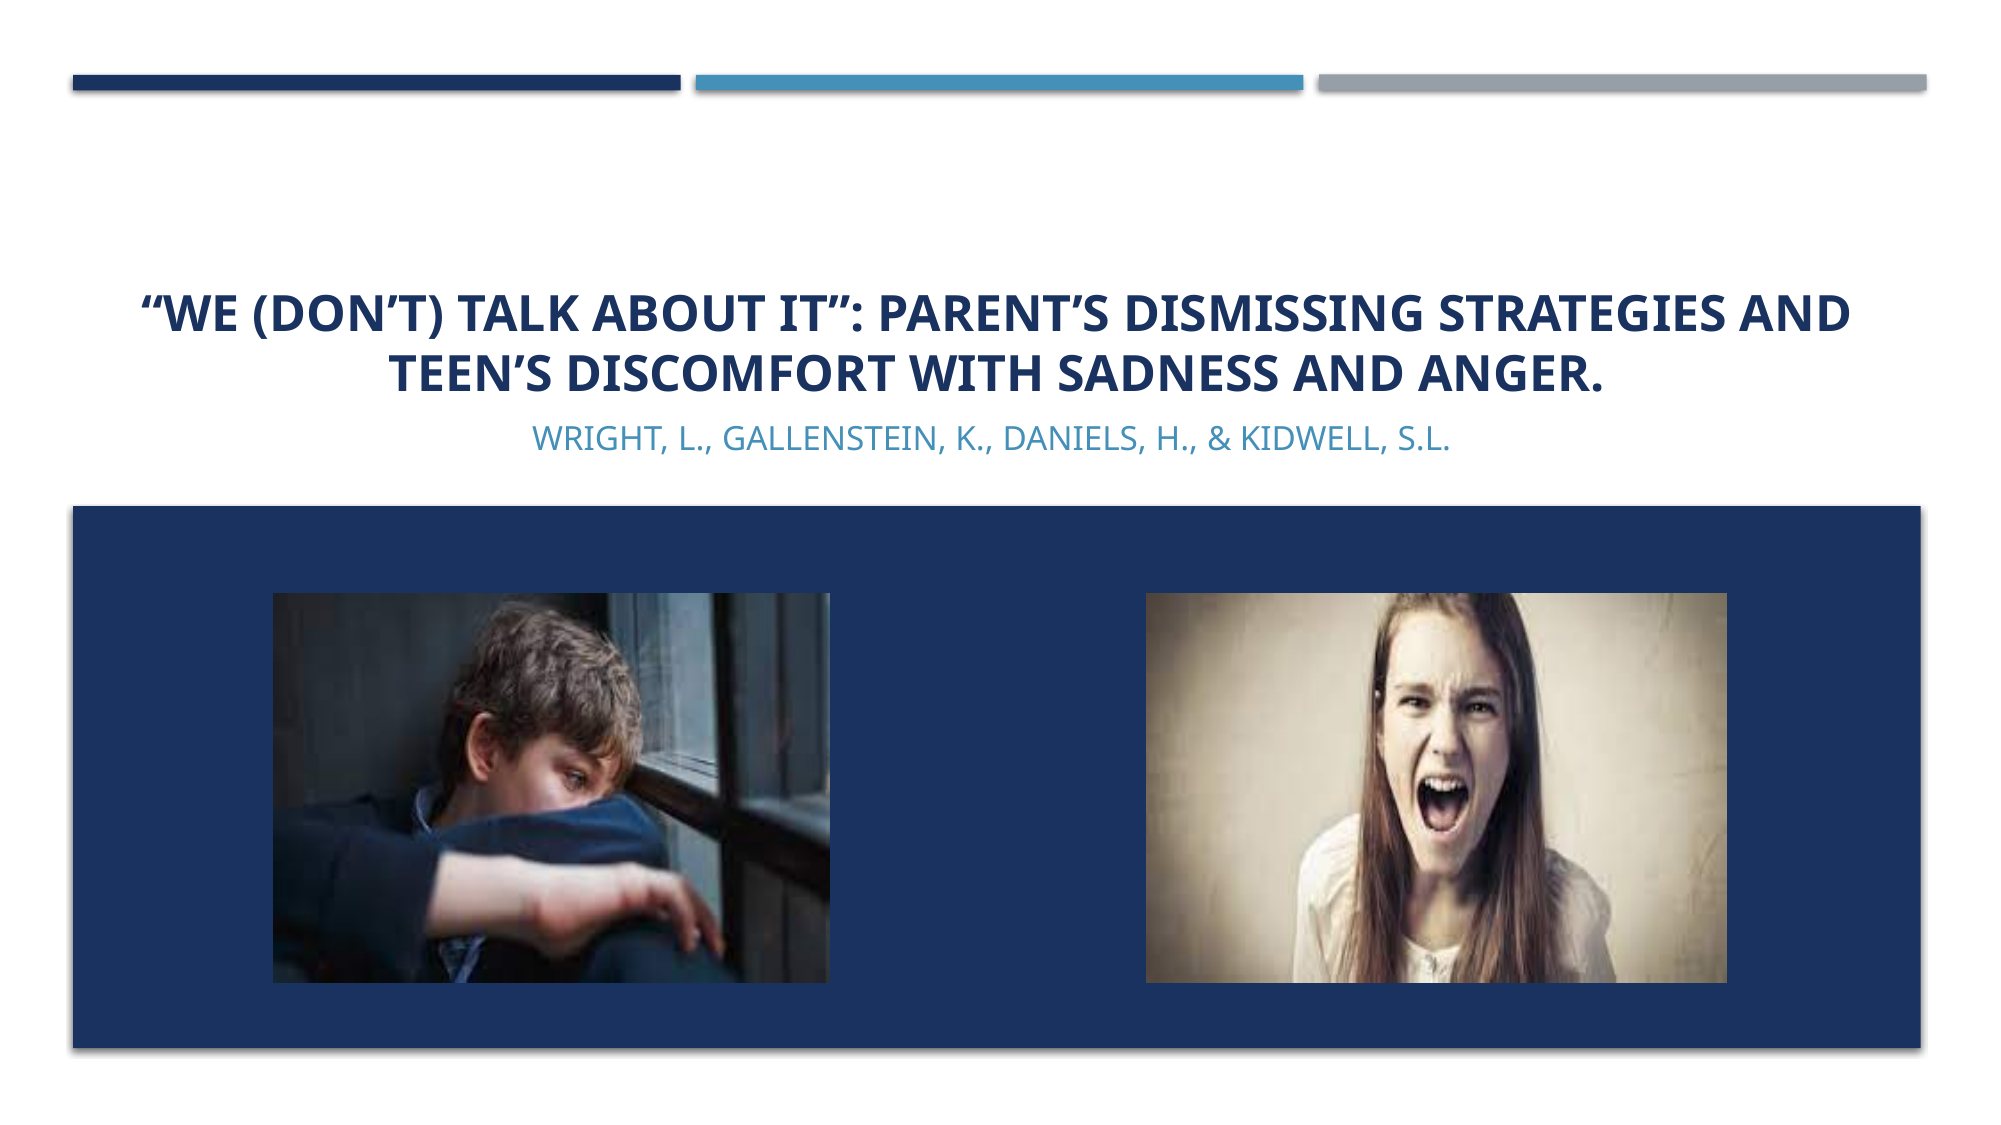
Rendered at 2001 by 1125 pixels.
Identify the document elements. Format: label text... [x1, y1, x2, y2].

subtitle Wright, L., Gallenstein, K., Daniels, H., & Kidwell, S.L. [95, 409, 1899, 507]
title “We (don’t) talk about it”: Parent’s dismissing strategies and teen’s discomfort with sadness and anger. [95, 167, 1899, 409]
picture [1146, 592, 1727, 984]
picture [273, 592, 830, 984]
